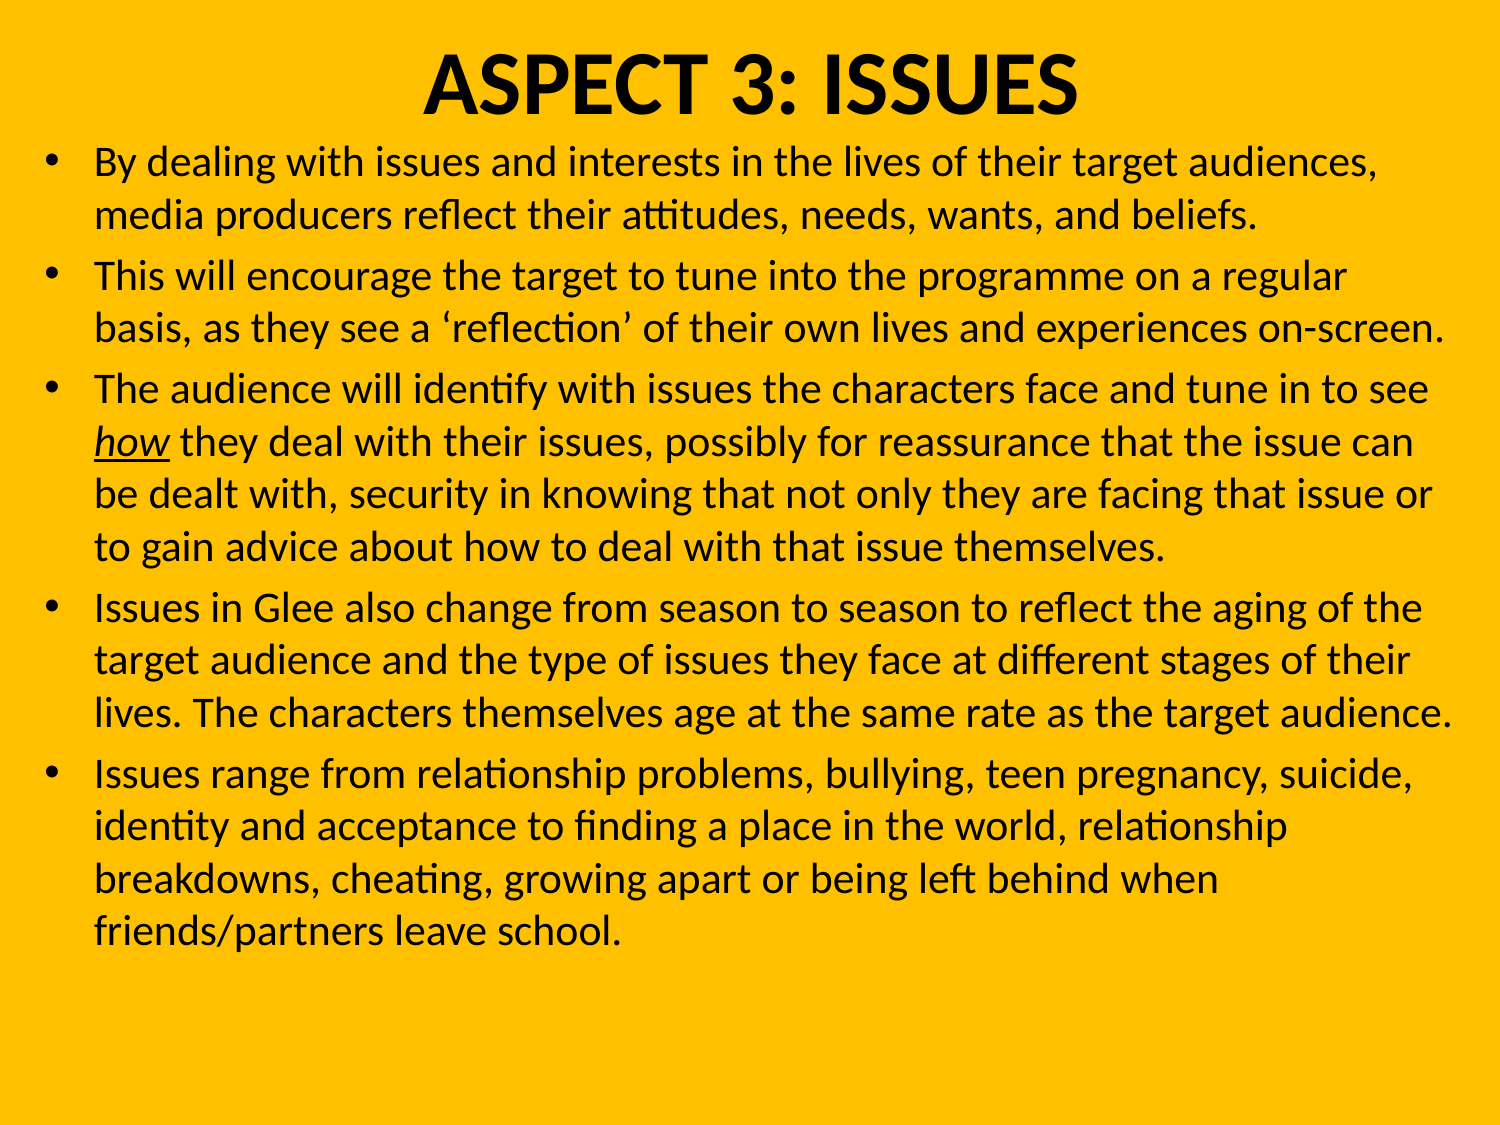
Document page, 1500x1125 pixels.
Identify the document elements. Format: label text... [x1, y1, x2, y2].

title ASPECT 3: ISSUES [76, 0, 1427, 125]
list By dealing with issues and interests in the lives of their target audiences, media producers reflect their attitudes, needs, wants, and beliefs. This will encourage the target to tune into the programme on a regular basis, as they see a ‘reflection’ of their own lives and experiences on-screen. The audience will identify with issues the characters face and tune in to see how they deal with their issues, possibly for reassurance that the issue can be dealt with, security in knowing that not only they are facing that issue or to gain advice about how to deal with that issue themselves. Issues in Glee also change from season to season to reflect the aging of the target audience and the type of issues they face at different stages of their lives. The characters themselves age at the same rate as the target audience. Issues range from relationship problems, bullying, teen pregnancy, suicide, identity and acceptance to finding a place in the world, relationship breakdowns, cheating, growing apart or being left behind when friends/partners leave school. [29, 125, 1471, 1125]
